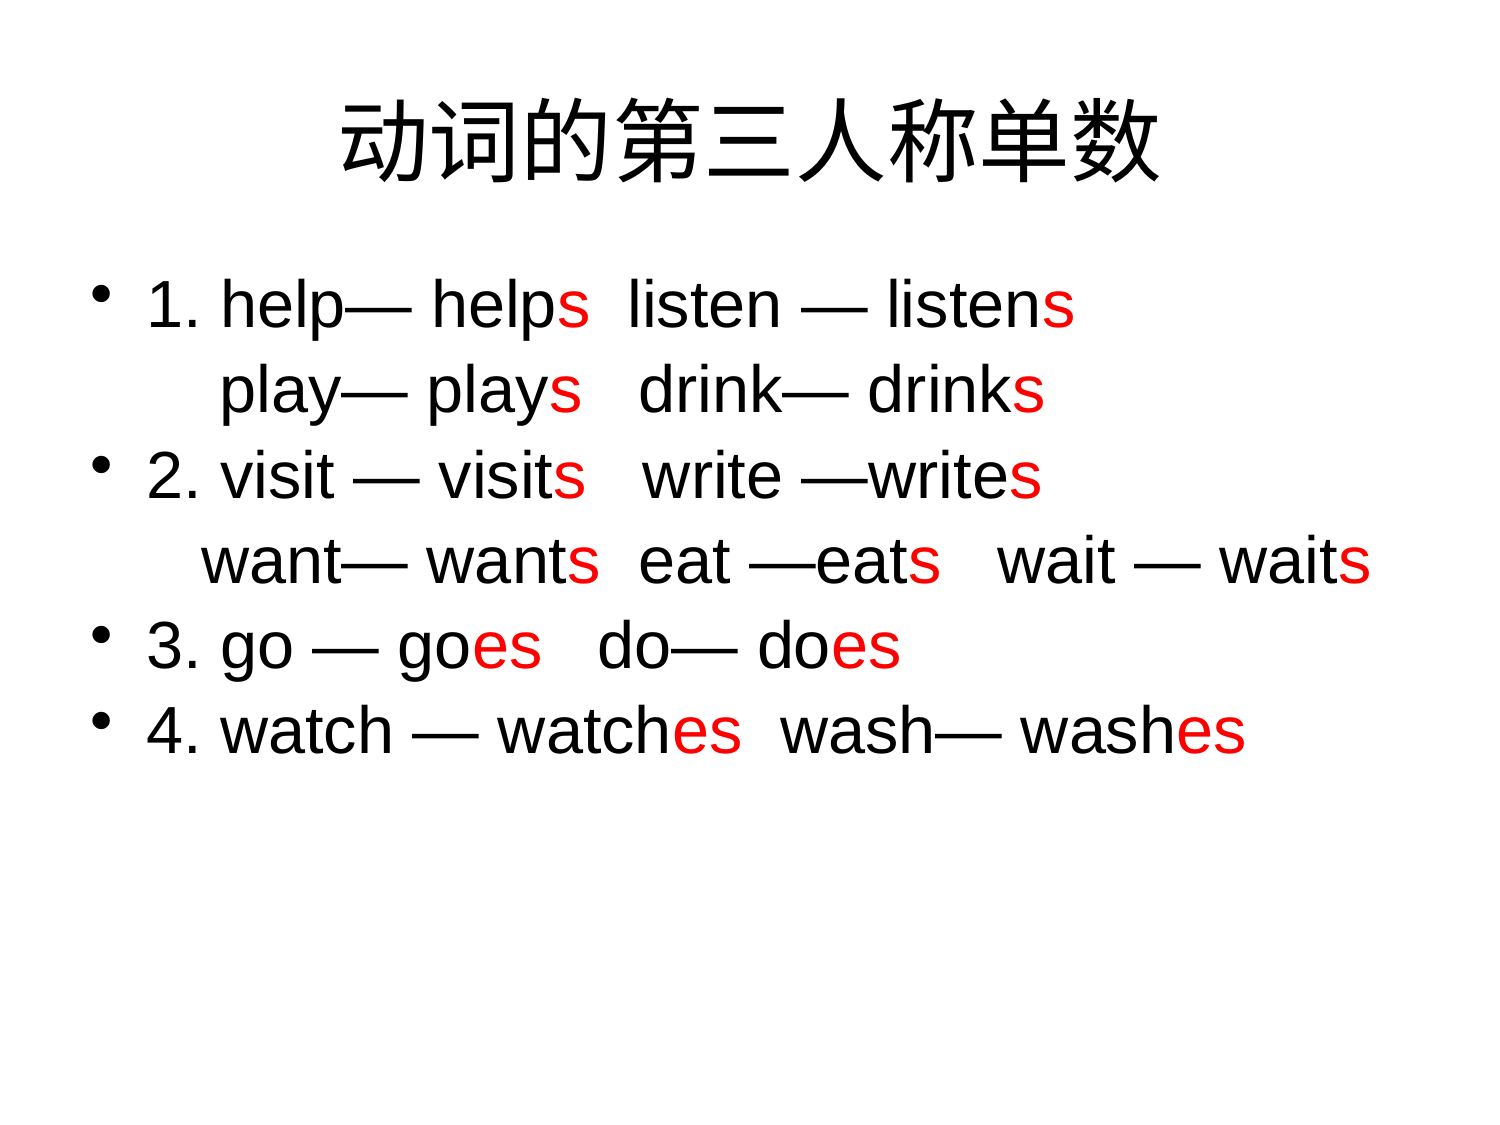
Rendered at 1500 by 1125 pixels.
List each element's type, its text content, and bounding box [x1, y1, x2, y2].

list 1. help— helps listen — listens play— plays drink— drinks 2. visit — visits write —writes want— wants eat —eats wait — waits 3. go — goes do— does 4. watch — watches wash— washes [74, 262, 1426, 1006]
title 动词的第三人称单数 [74, 44, 1426, 233]
